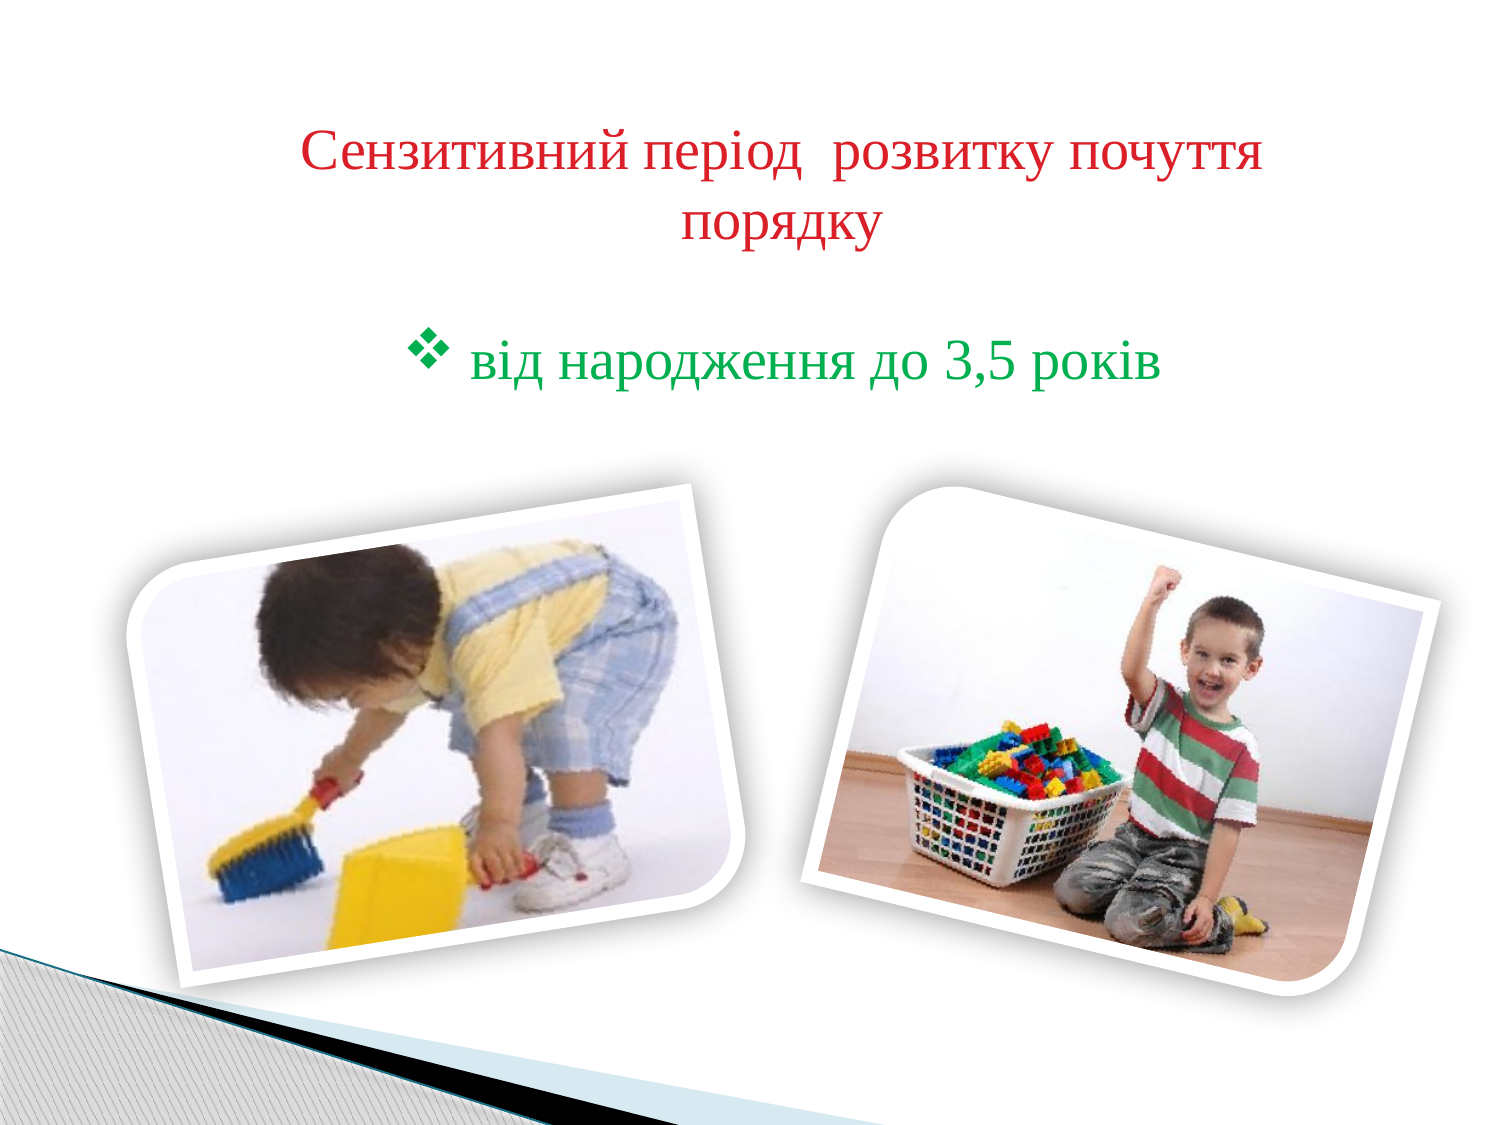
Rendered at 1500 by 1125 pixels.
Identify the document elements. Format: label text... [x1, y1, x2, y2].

text_box Сензитивний період розвитку почуття порядку від народження до 3,5 років [242, 103, 1323, 399]
picture [819, 502, 1423, 981]
picture [141, 501, 730, 971]
